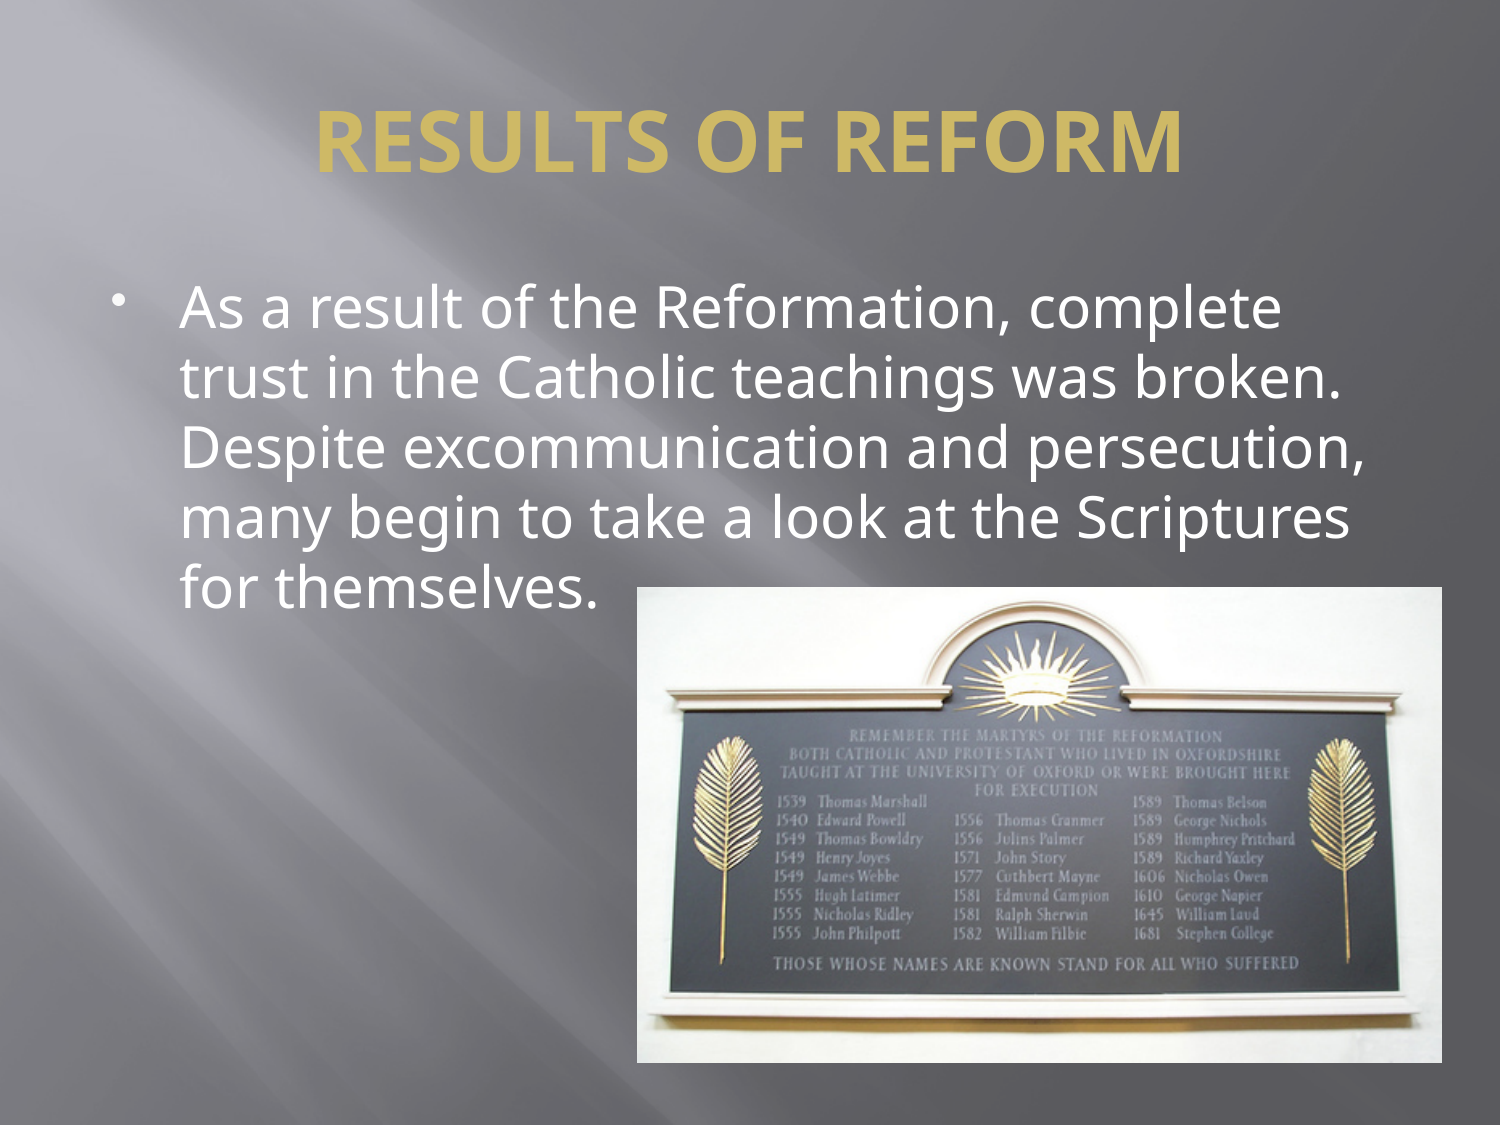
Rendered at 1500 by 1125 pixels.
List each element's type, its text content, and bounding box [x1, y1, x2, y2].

title RESULTS OF REFORM [75, 45, 1425, 233]
picture [637, 587, 1442, 1063]
list As a result of the Reformation, complete trust in the Catholic teachings was broken. Despite excommunication and persecution, many begin to take a look at the Scriptures for themselves. [74, 262, 1426, 1036]
